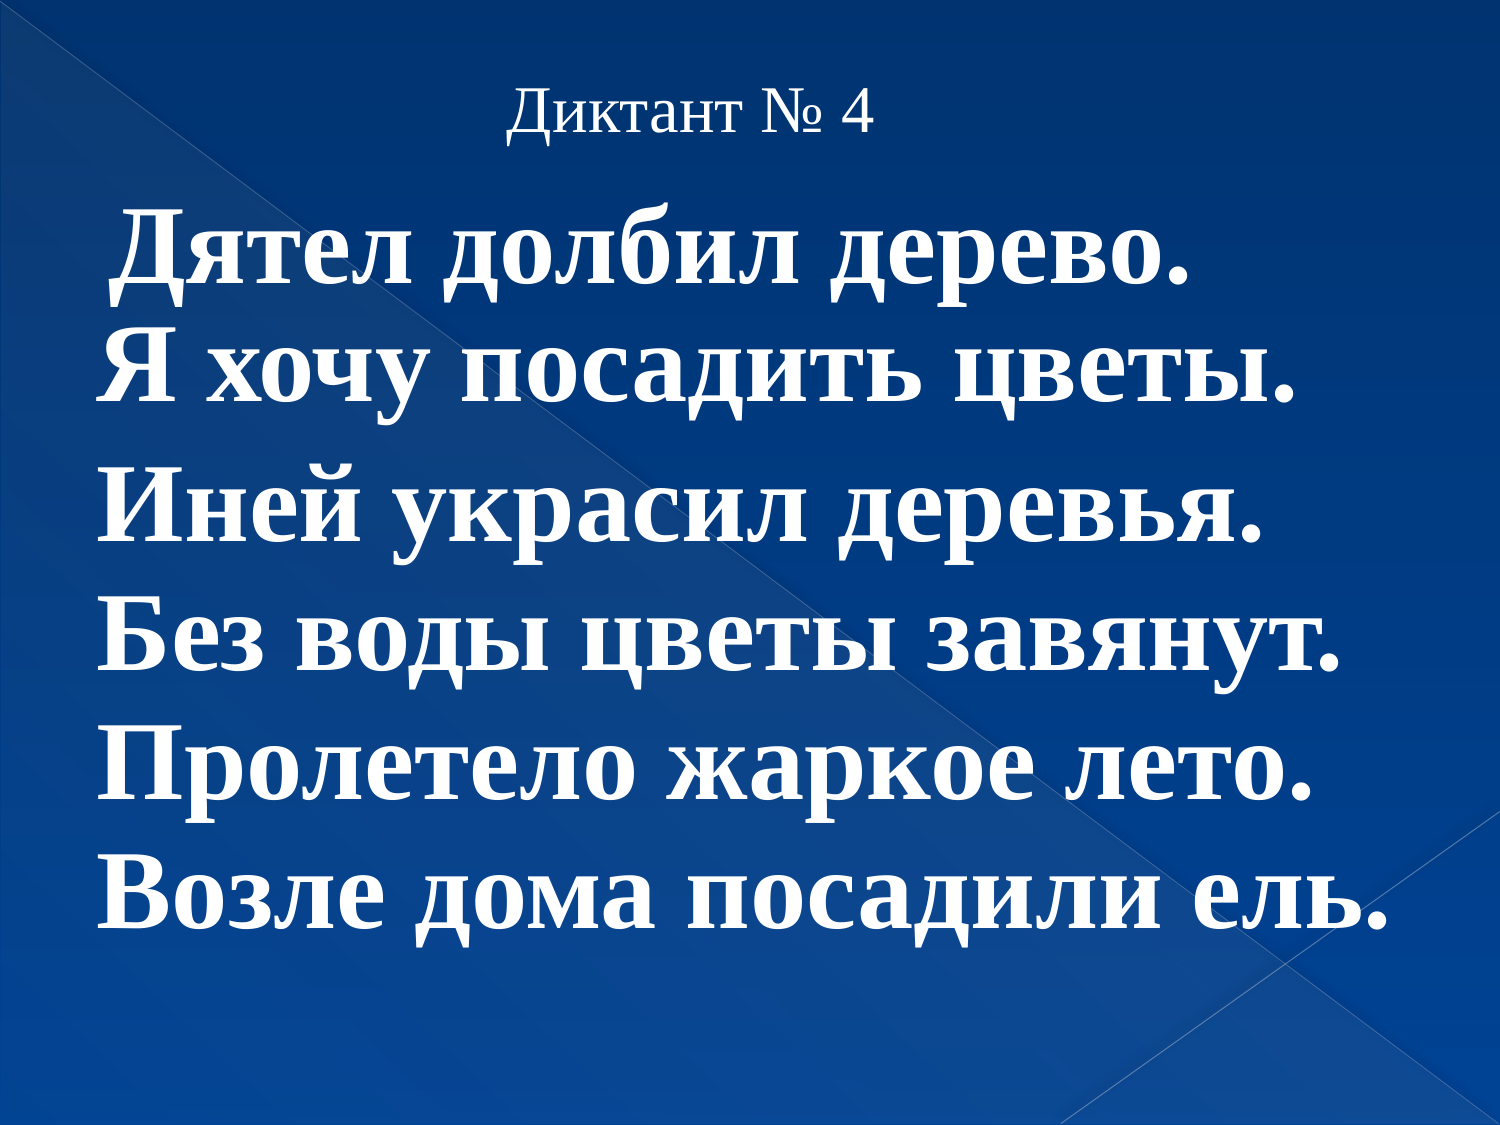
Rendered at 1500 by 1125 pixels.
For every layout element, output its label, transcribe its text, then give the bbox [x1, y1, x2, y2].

text_box Возле дома посадили ель. [82, 808, 1500, 959]
text_box Пролетело жаркое лето. [81, 679, 1371, 830]
text_box Без воды цветы завянут. [81, 550, 1430, 701]
text_box Я хочу посадить цветы. [82, 281, 1395, 421]
text_box Диктант № 4 [492, 58, 997, 154]
text_box Дятел долбил дерево. [93, 163, 1325, 281]
text_box Иней украсил деревья. [82, 421, 1395, 550]
